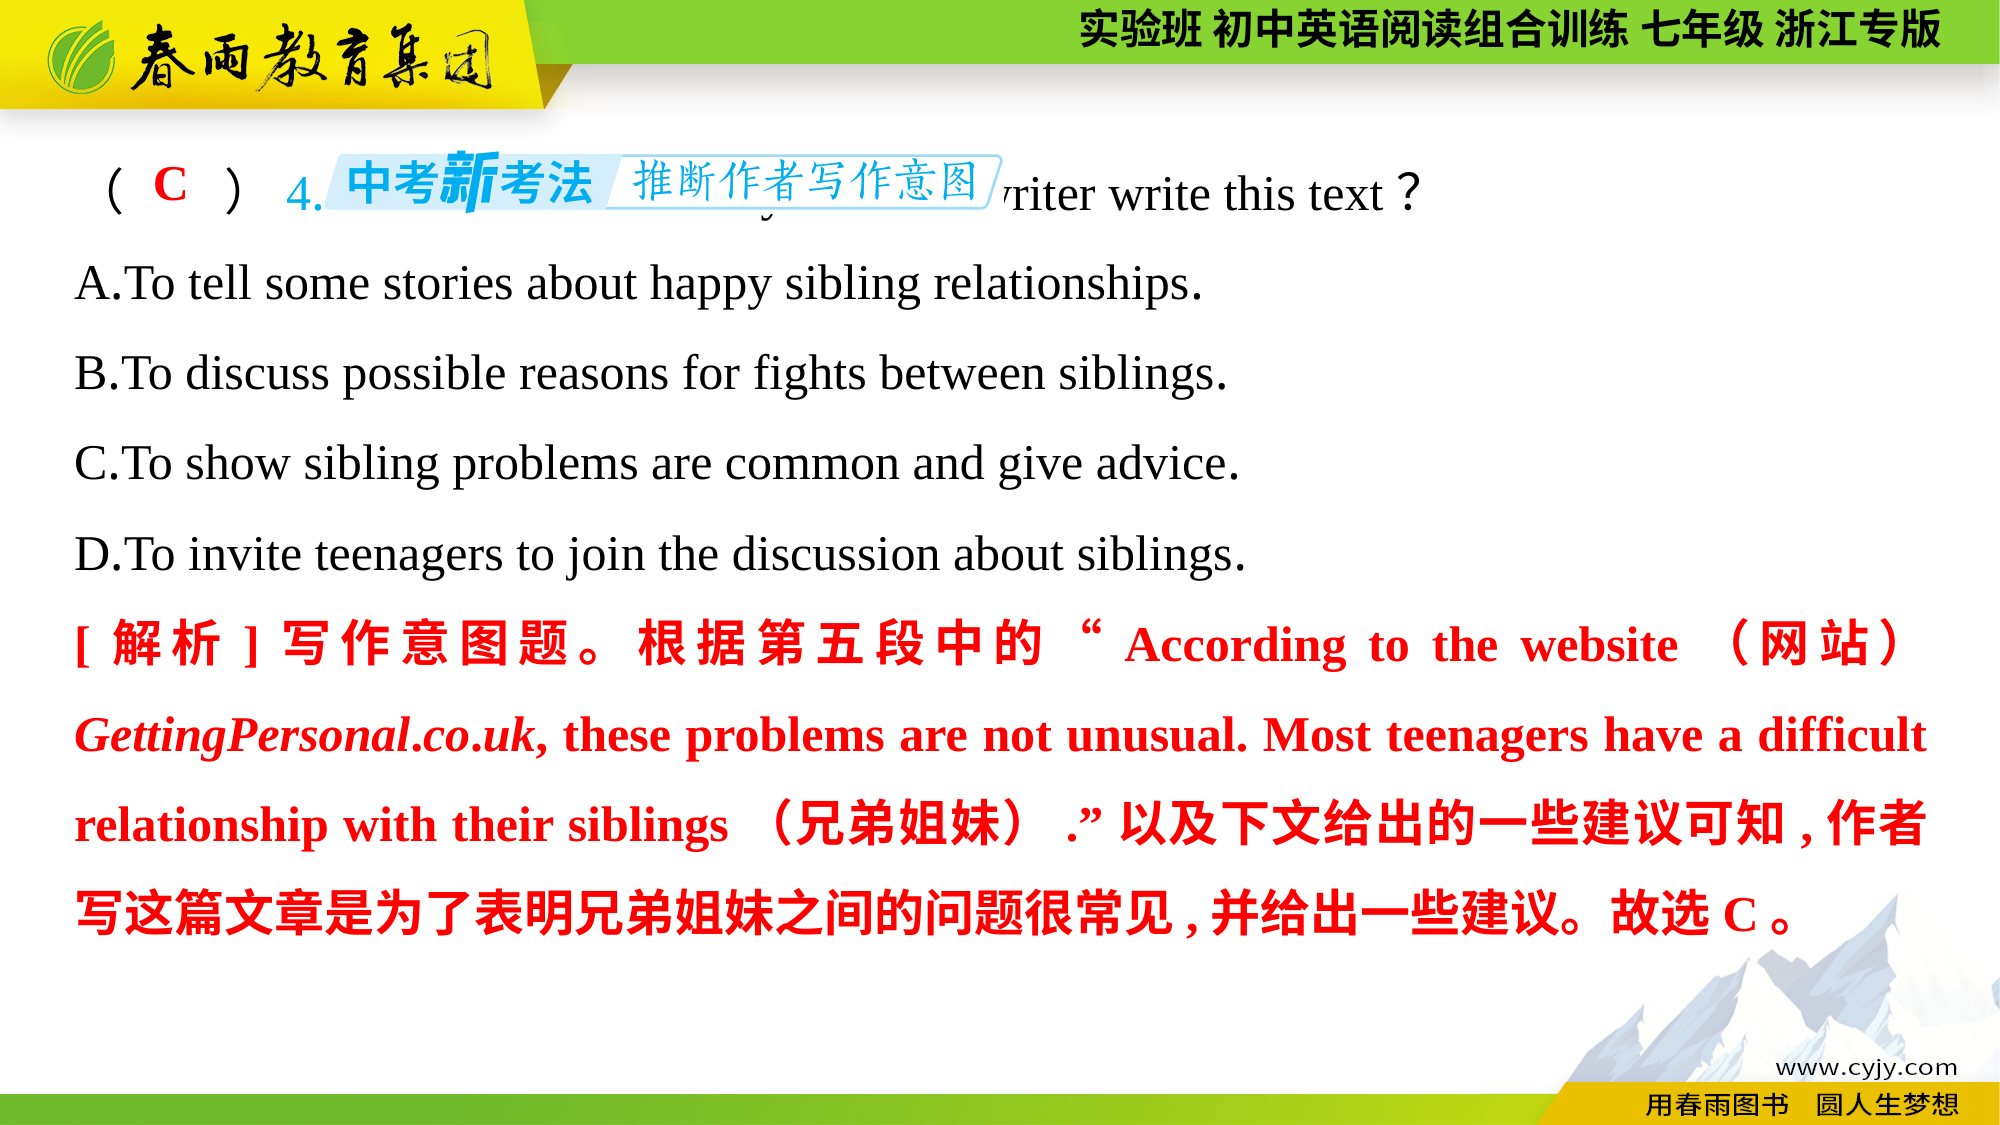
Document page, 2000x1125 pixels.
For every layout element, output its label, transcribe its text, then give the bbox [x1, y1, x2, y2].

picture [0, 0, 2000, 1125]
list （ ）4. Why does the writer write this text？ A.To tell some stories about happy sibling relationships. B.To discuss possible reasons for fights between siblings. C.To show sibling problems are common and give advice. D.To invite teenagers to join the discussion about siblings. [59, 122, 1944, 574]
text_box [解析]写作意图题。根据第五段中的“According to the website（网站） GettingPersonal.co.uk, these problems are not unusual. Most teenagers have a difficult relationship with their siblings（兄弟姐妹）.”以及下文给出的一些建议可知,作者写这篇文章是为了表明兄弟姐妹之间的问题很常见,并给出一些建议。故选C。 [59, 574, 1944, 950]
text_box C [138, 143, 204, 218]
